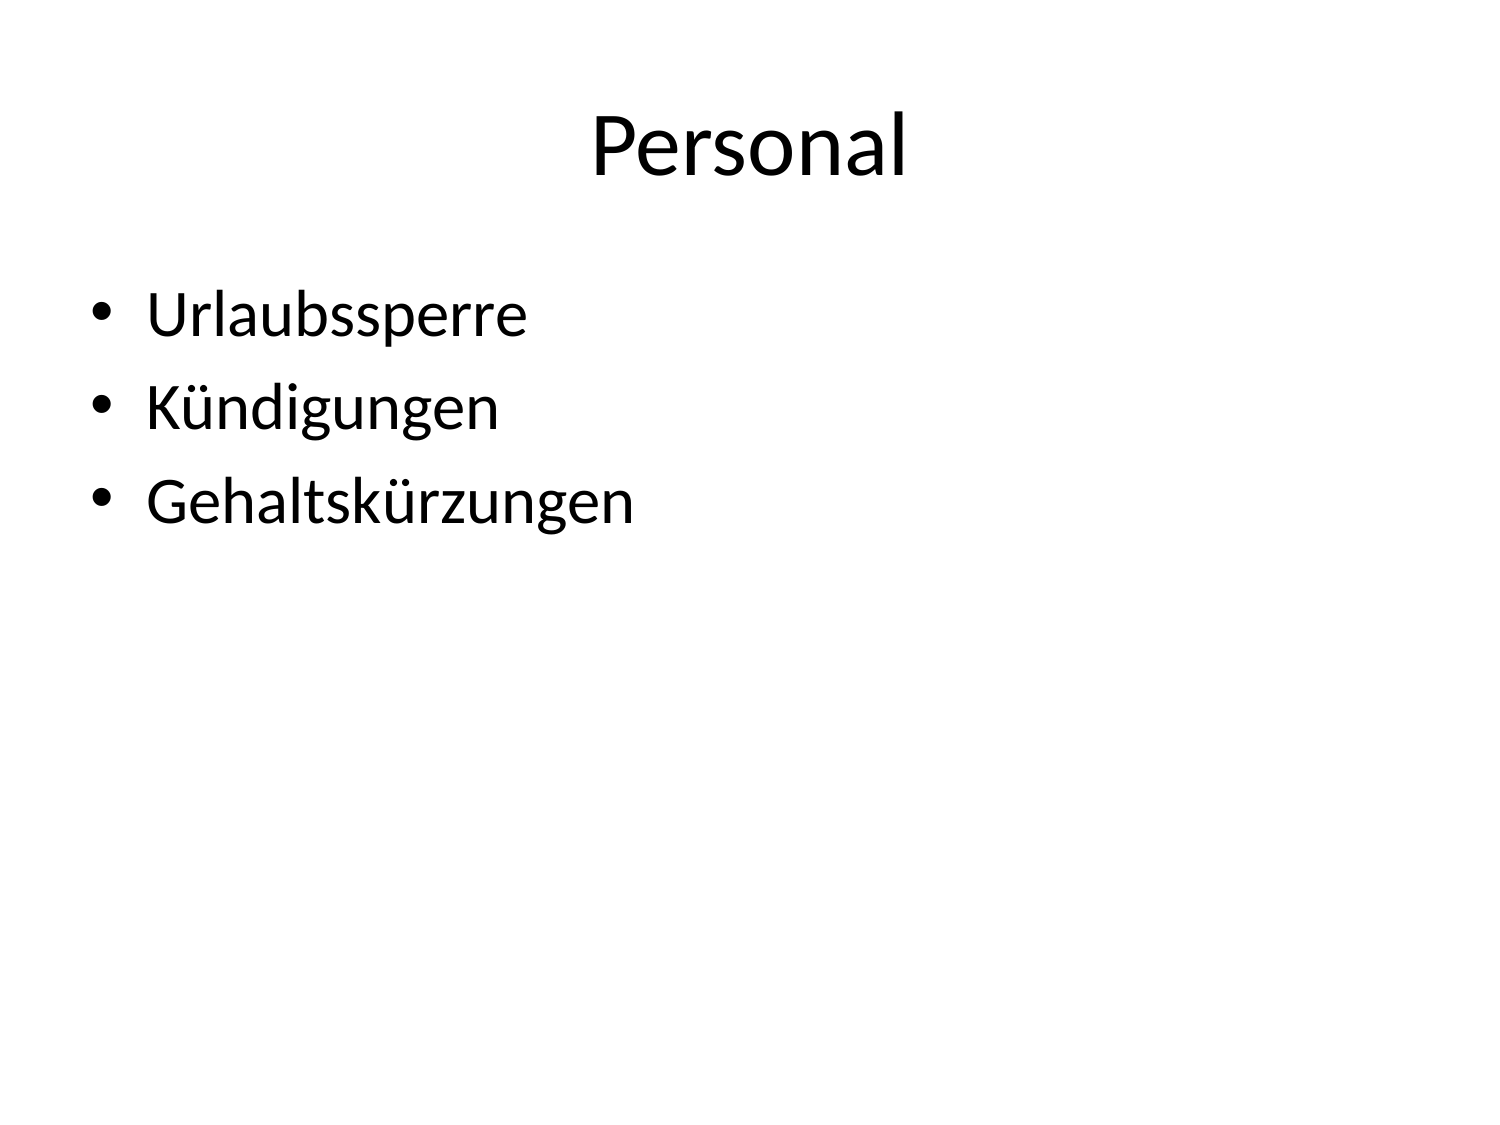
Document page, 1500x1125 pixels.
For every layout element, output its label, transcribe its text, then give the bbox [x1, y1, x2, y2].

title Personal [75, 45, 1425, 233]
list Urlaubssperre Kündigungen Gehaltskürzungen [75, 262, 1425, 1005]
